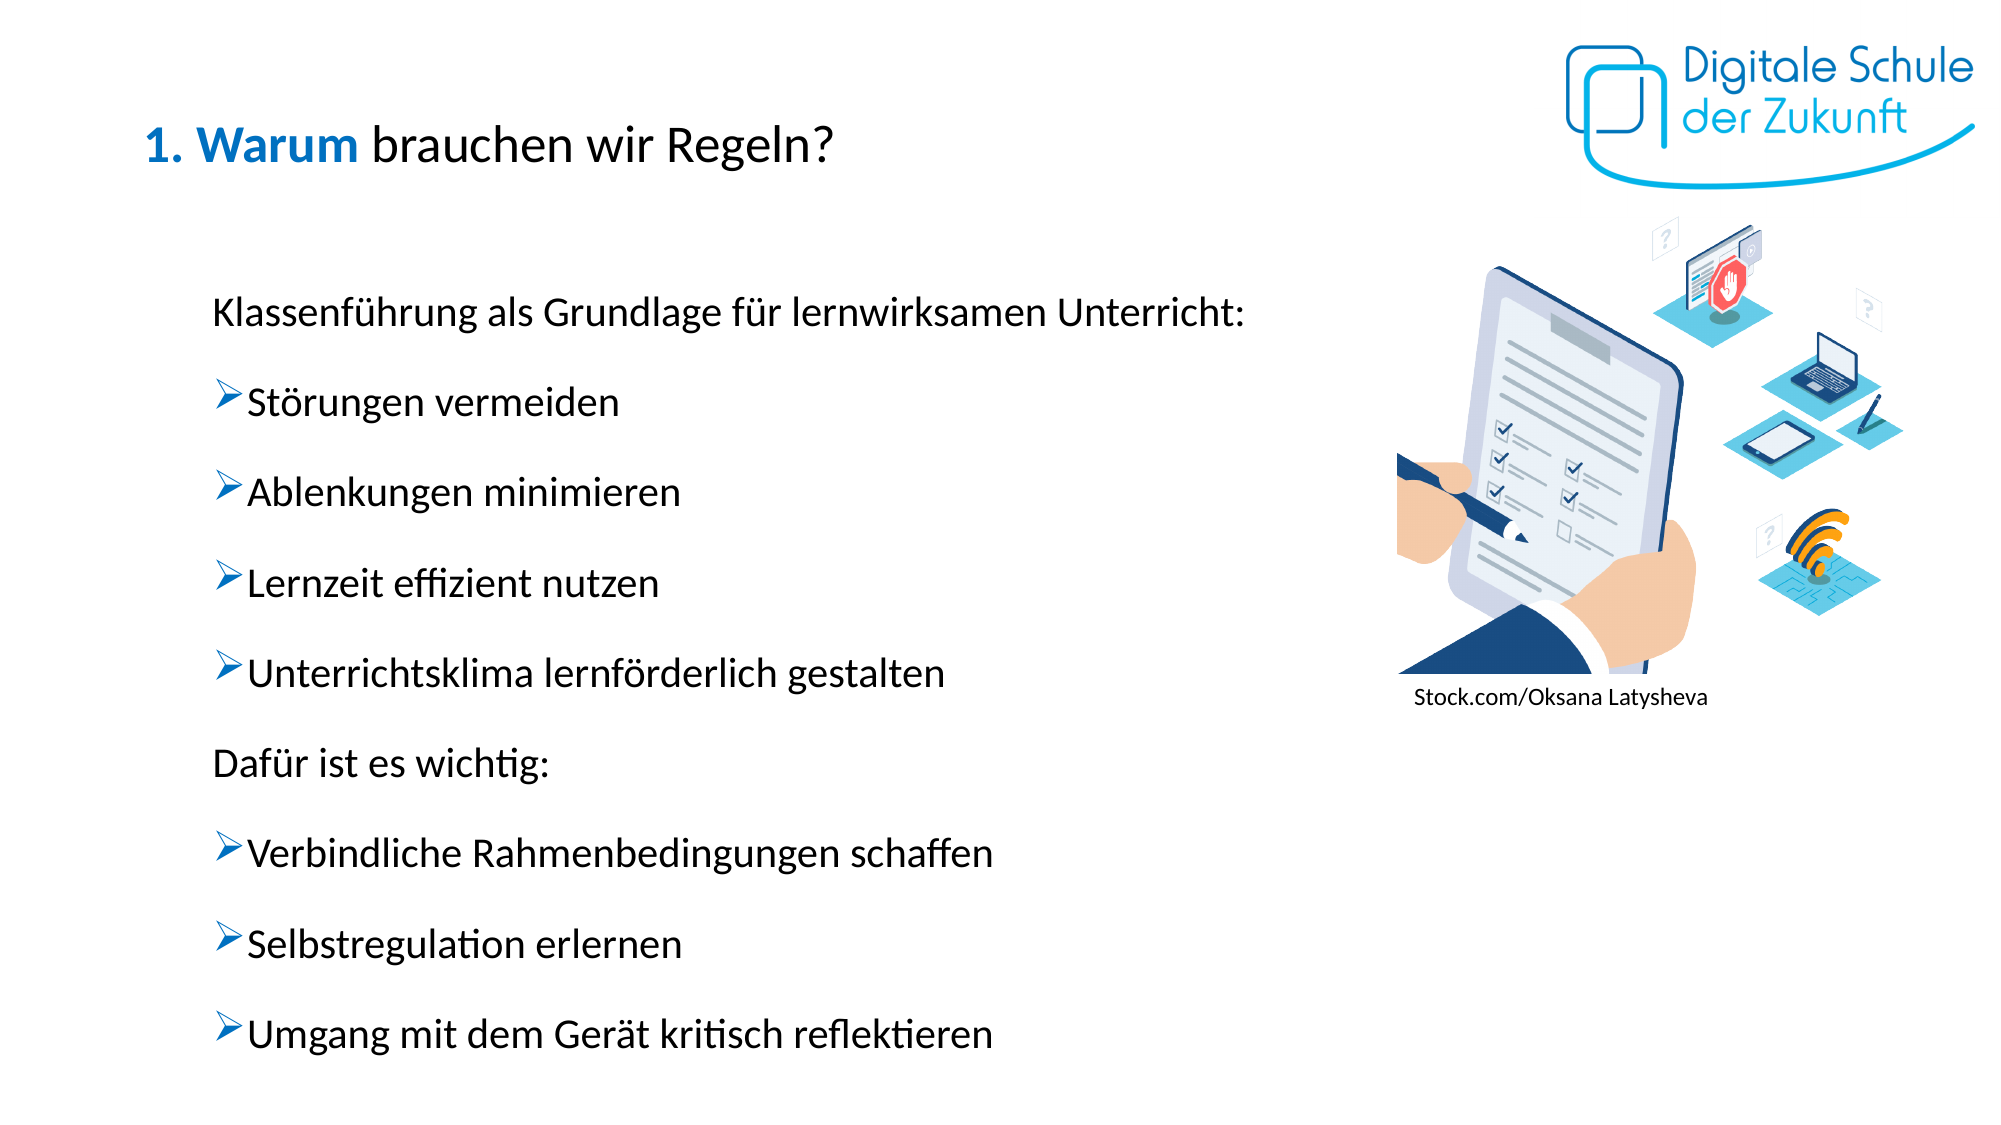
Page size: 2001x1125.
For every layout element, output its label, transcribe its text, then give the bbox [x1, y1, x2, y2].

picture [1590, 71, 1661, 149]
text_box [1396, 149, 1922, 719]
list 1. Warum brauchen wir Regeln? Klassenführung als Grundlage für lernwirksamen Unterricht: Störungen vermeiden Ablenkungen minimieren Lernzeit effizient nutzen Unterrichtsklima lernförderlich gestalten Dafür ist es wichtig: Verbindliche Rahmenbedingungen schaffen Selbstregulation erlernen Umgang mit dem Gerät kritisch reflektieren [128, 108, 1731, 1075]
picture [1534, 0, 2000, 218]
